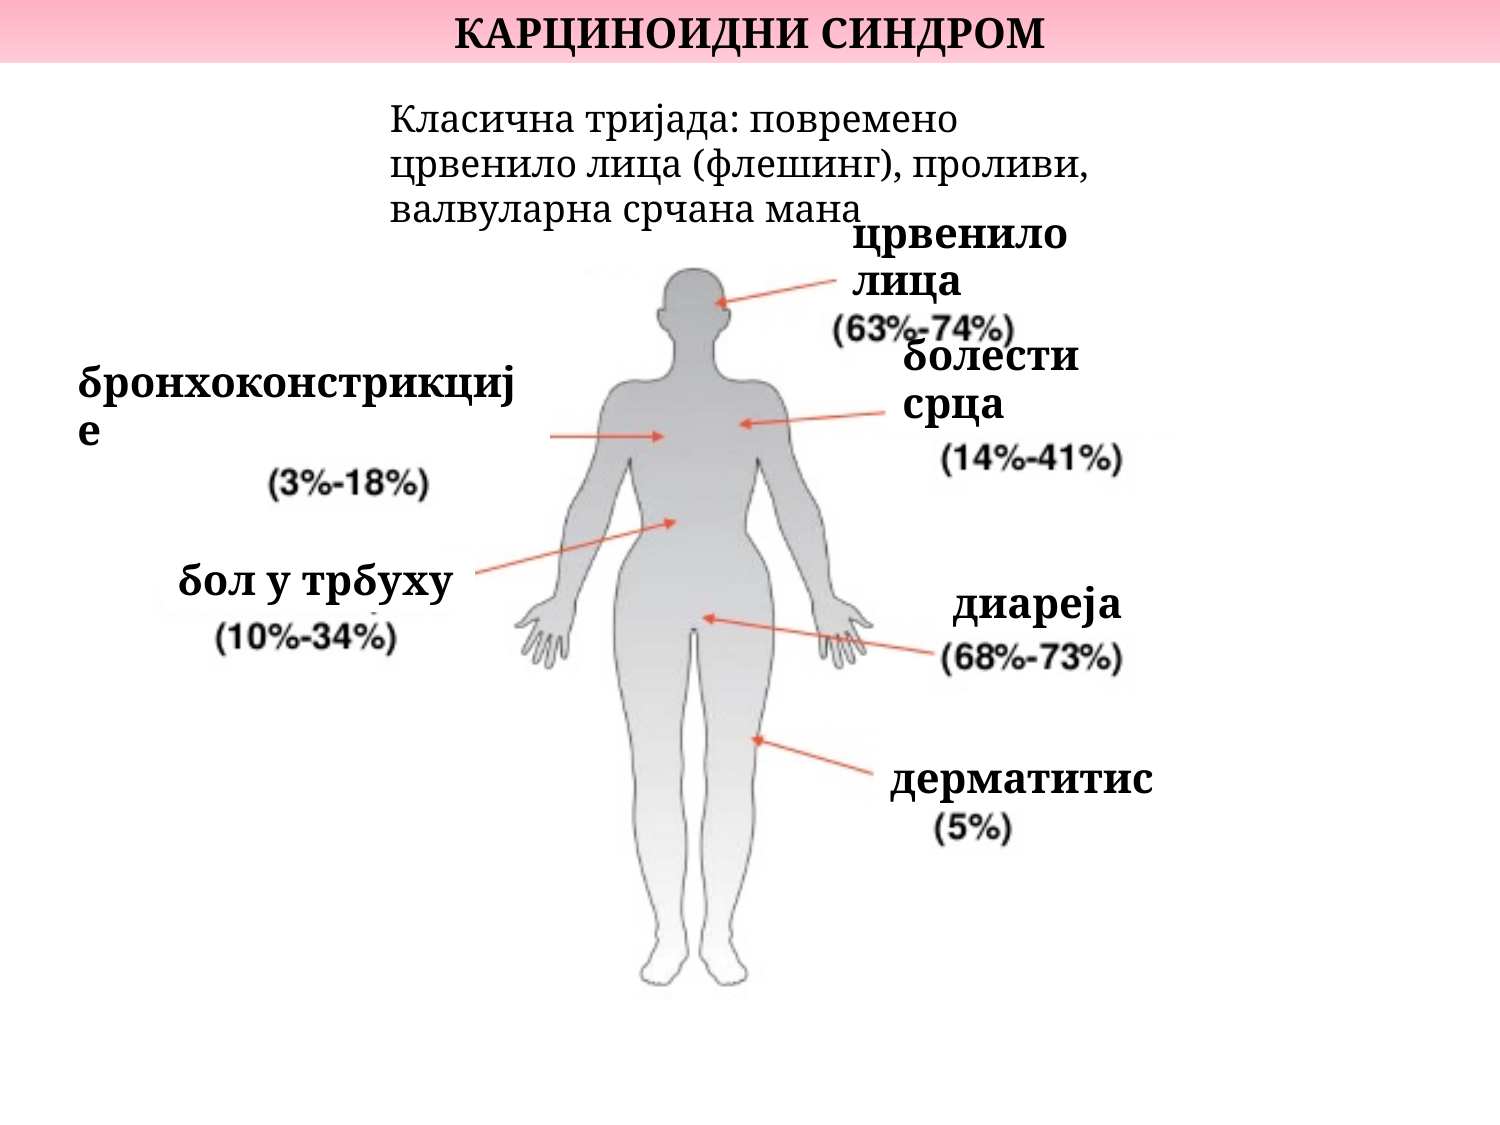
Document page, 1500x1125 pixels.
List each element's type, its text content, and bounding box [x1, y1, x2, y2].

text_box КАРЦИНОИДНИ СИНДРОМ [0, 0, 1500, 63]
text_box Класична тријада: повремено црвенило лица (флeшинг), проливи, валвуларна срчана мана [374, 87, 1125, 238]
picture [49, 267, 1313, 1125]
text_box црвенило лица [837, 252, 1200, 265]
